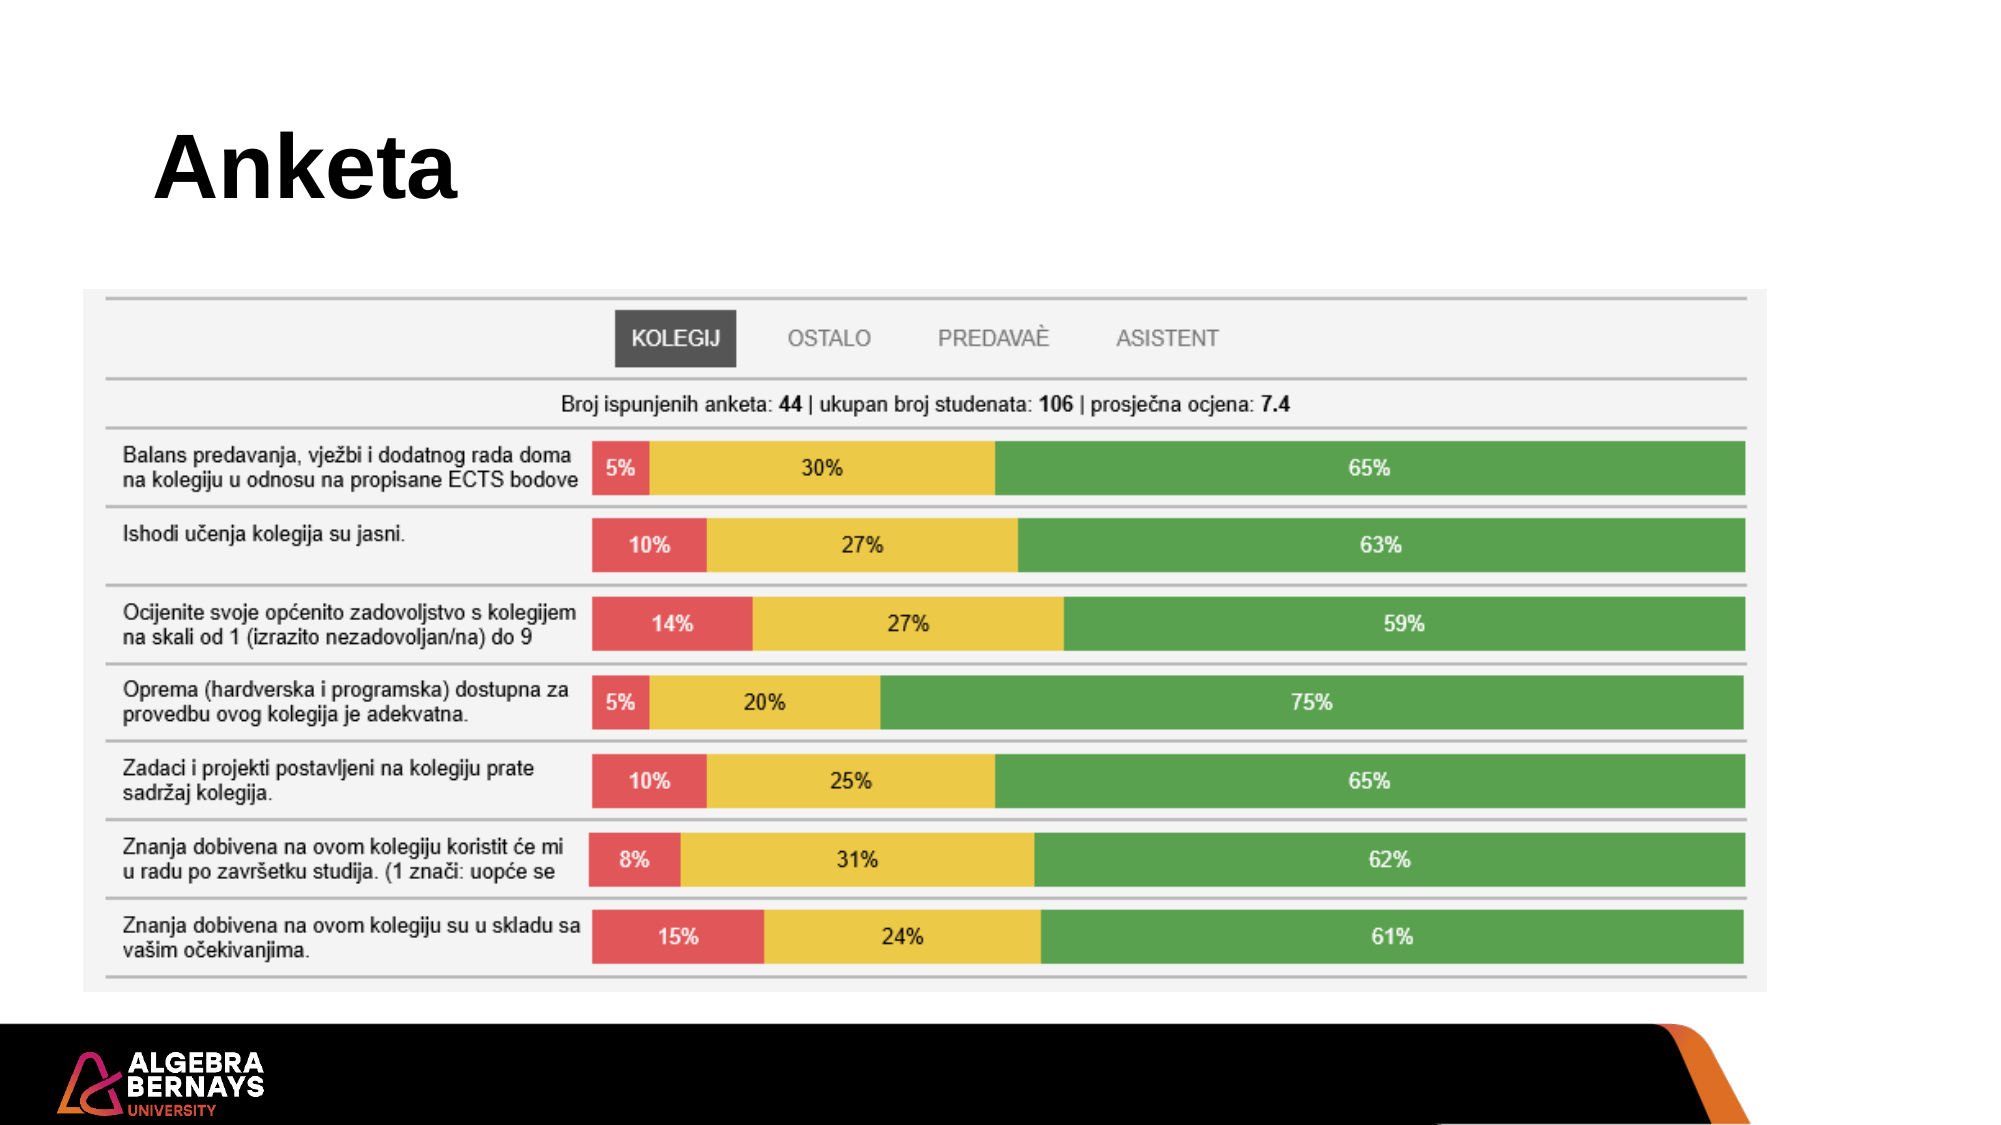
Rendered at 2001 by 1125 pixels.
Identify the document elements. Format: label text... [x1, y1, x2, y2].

picture [0, 1023, 1958, 1125]
title Anketa [137, 59, 1863, 278]
picture [83, 289, 1767, 992]
